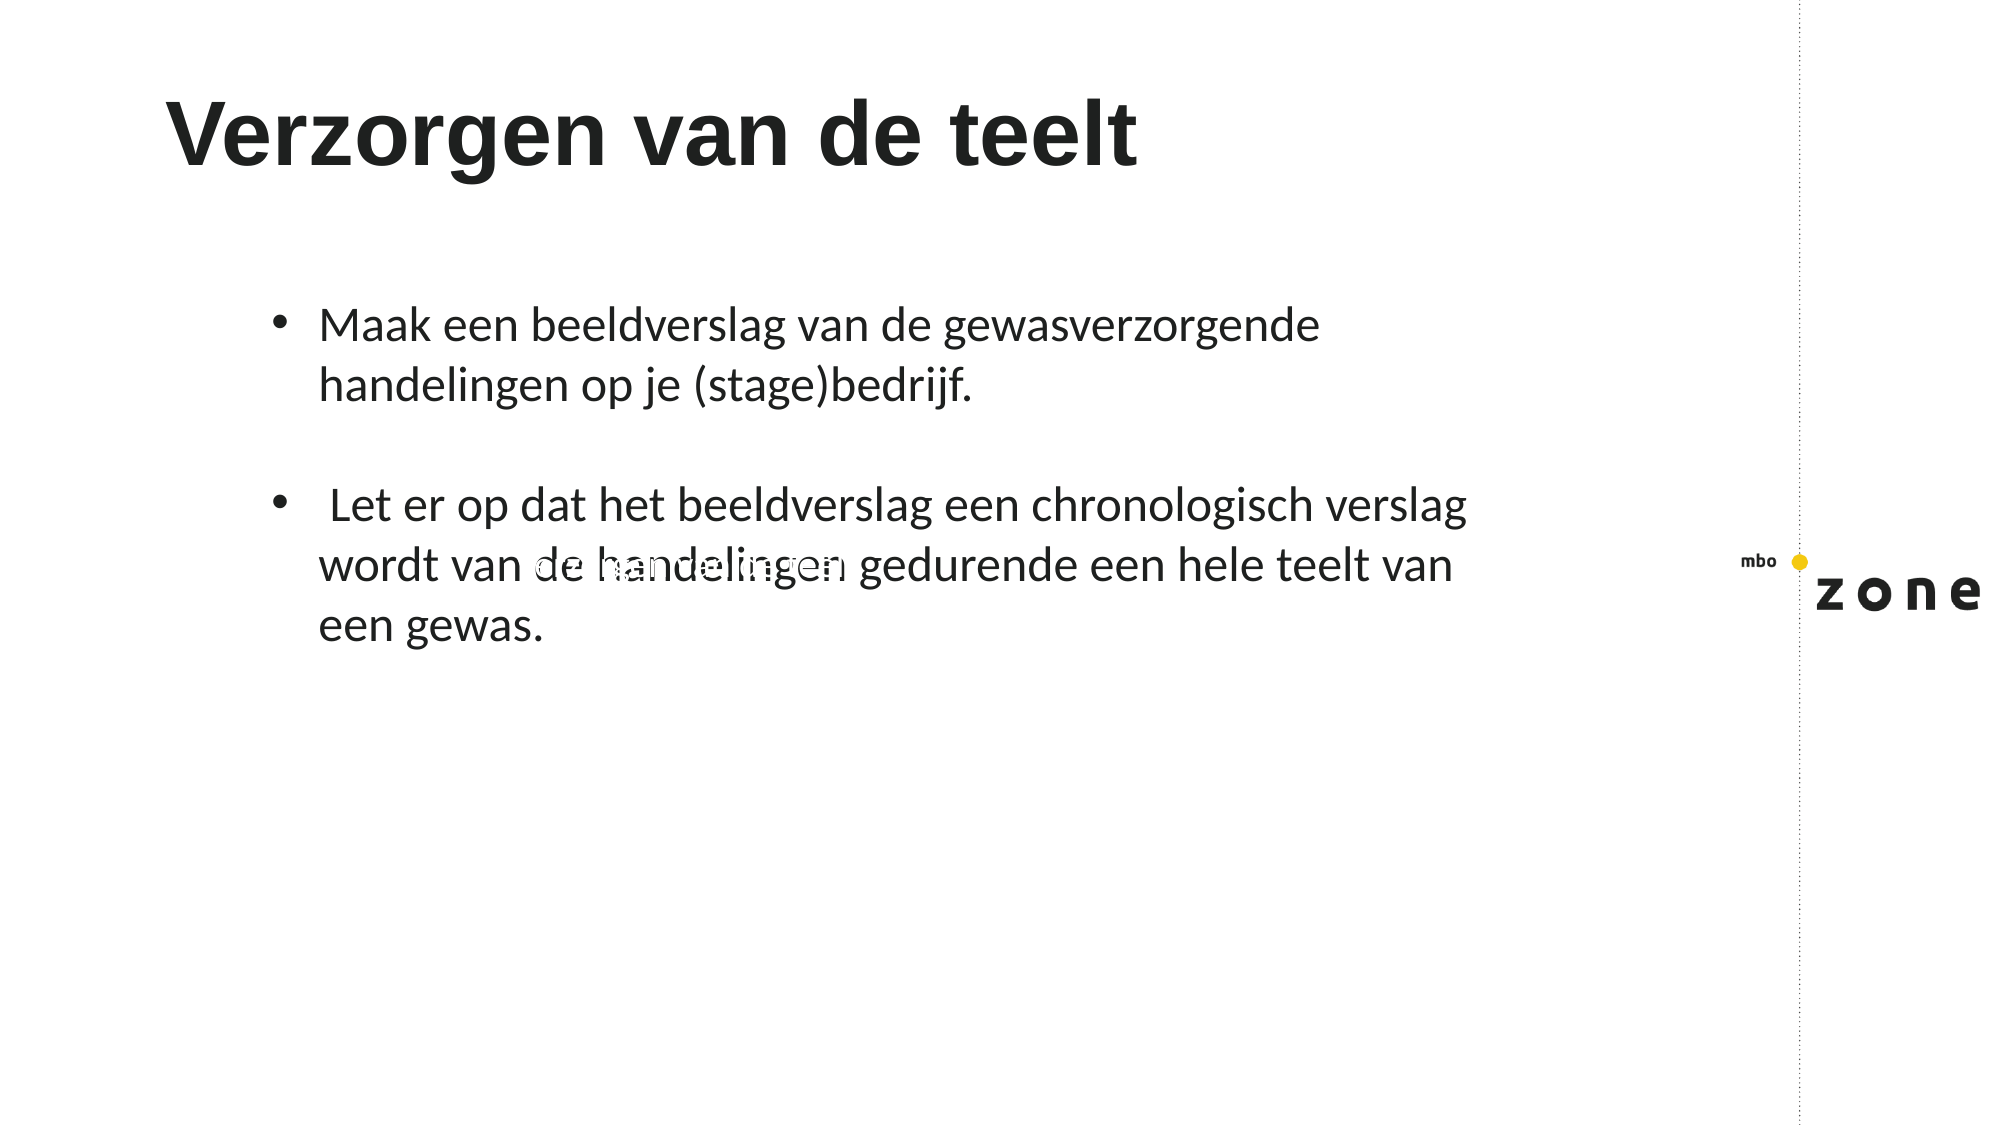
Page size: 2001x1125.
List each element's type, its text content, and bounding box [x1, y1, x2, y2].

picture [1596, 0, 2001, 1125]
text_box Verzorgen van de teelt [500, 532, 1501, 593]
title Verzorgen van de teelt [165, 86, 1648, 264]
list Maak een beeldverslag van de gewasverzorgende handelingen op je (stage)bedrijf. Let er op dat het beeldverslag een chronologisch verslag wordt van de handelingen gedurende een hele teelt van een gewas. [271, 291, 1542, 1006]
